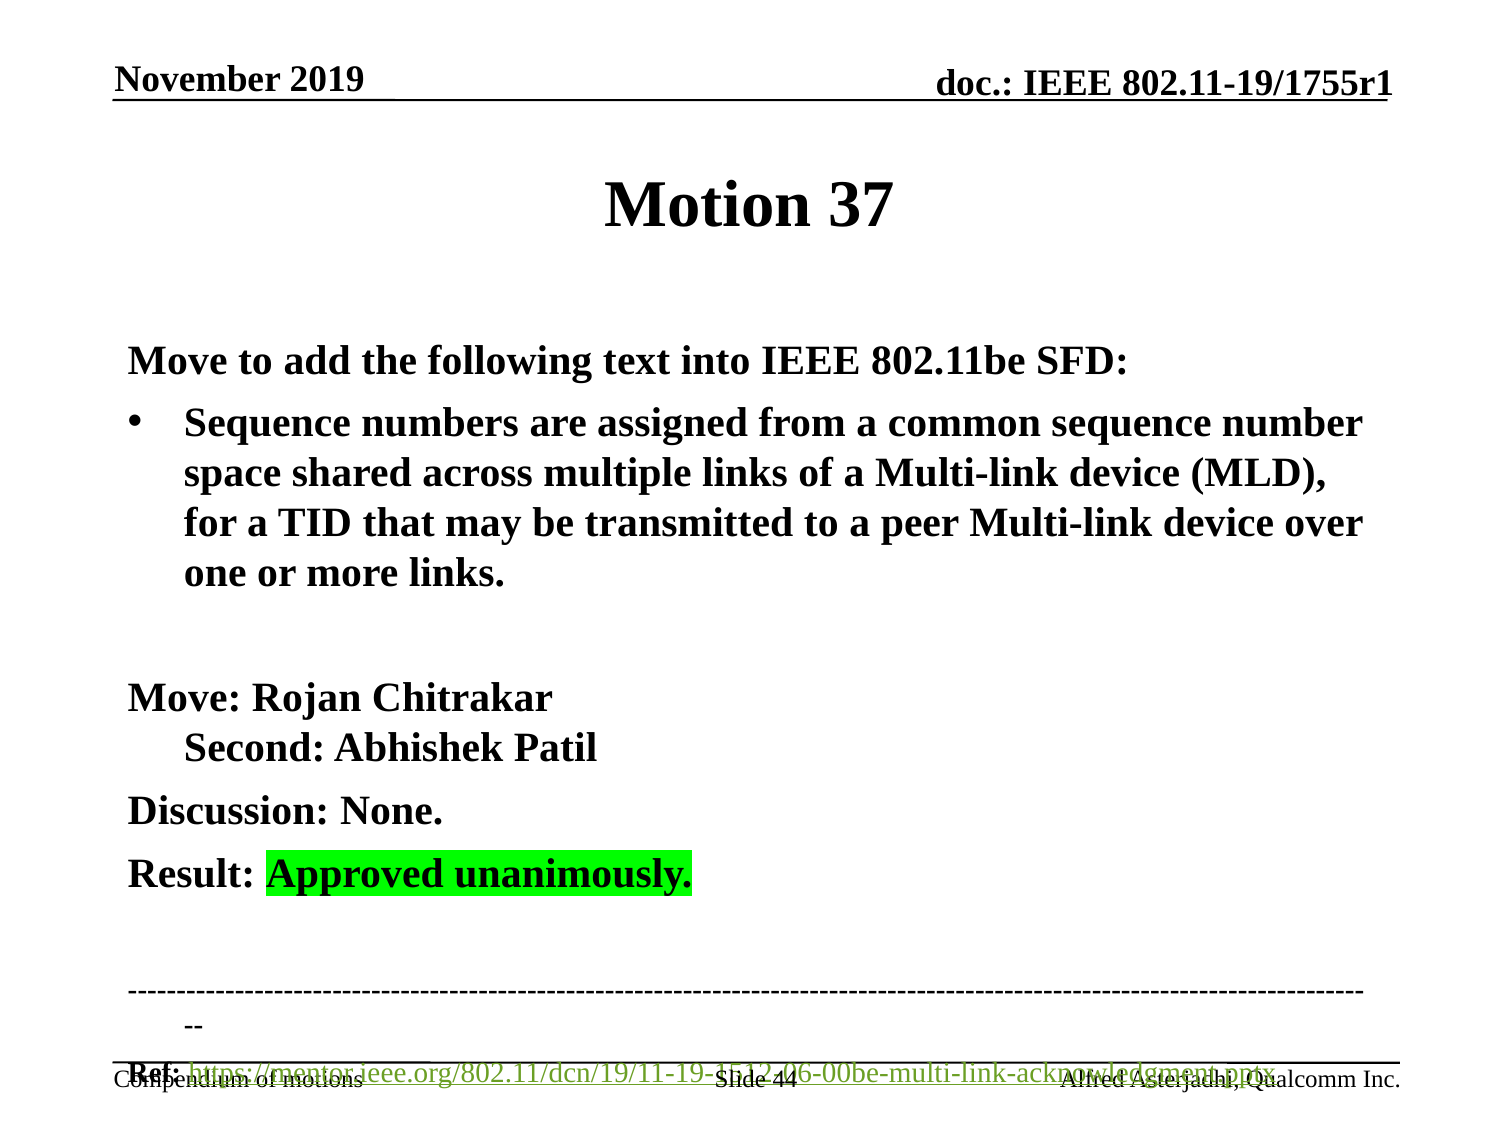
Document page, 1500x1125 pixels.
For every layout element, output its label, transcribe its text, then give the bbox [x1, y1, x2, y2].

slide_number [114, 54, 423, 100]
title Motion 37 [112, 112, 1388, 288]
footer Alfred Asterjadhi, Qualcomm Inc. [878, 1061, 1402, 1093]
list Move to add the following text into IEEE 802.11be SFD: Sequence numbers are assigned from a common sequence number space shared across multiple links of a Multi-link device (MLD), for a TID that may be transmitted to a peer Multi-link device over one or more links. Move: Rojan Chitrakar Second: Abhishek Patil Discussion: None. Result: Approved unanimously. --------------------------------------------------------------------------------------------------------------------------------- Ref: https://mentor.ieee.org/802.11/dcn/19/11-19-1512-06-00be-multi-link-acknowledgment.pptx [112, 324, 1388, 1063]
slide_number Slide 44 [712, 1061, 800, 1123]
